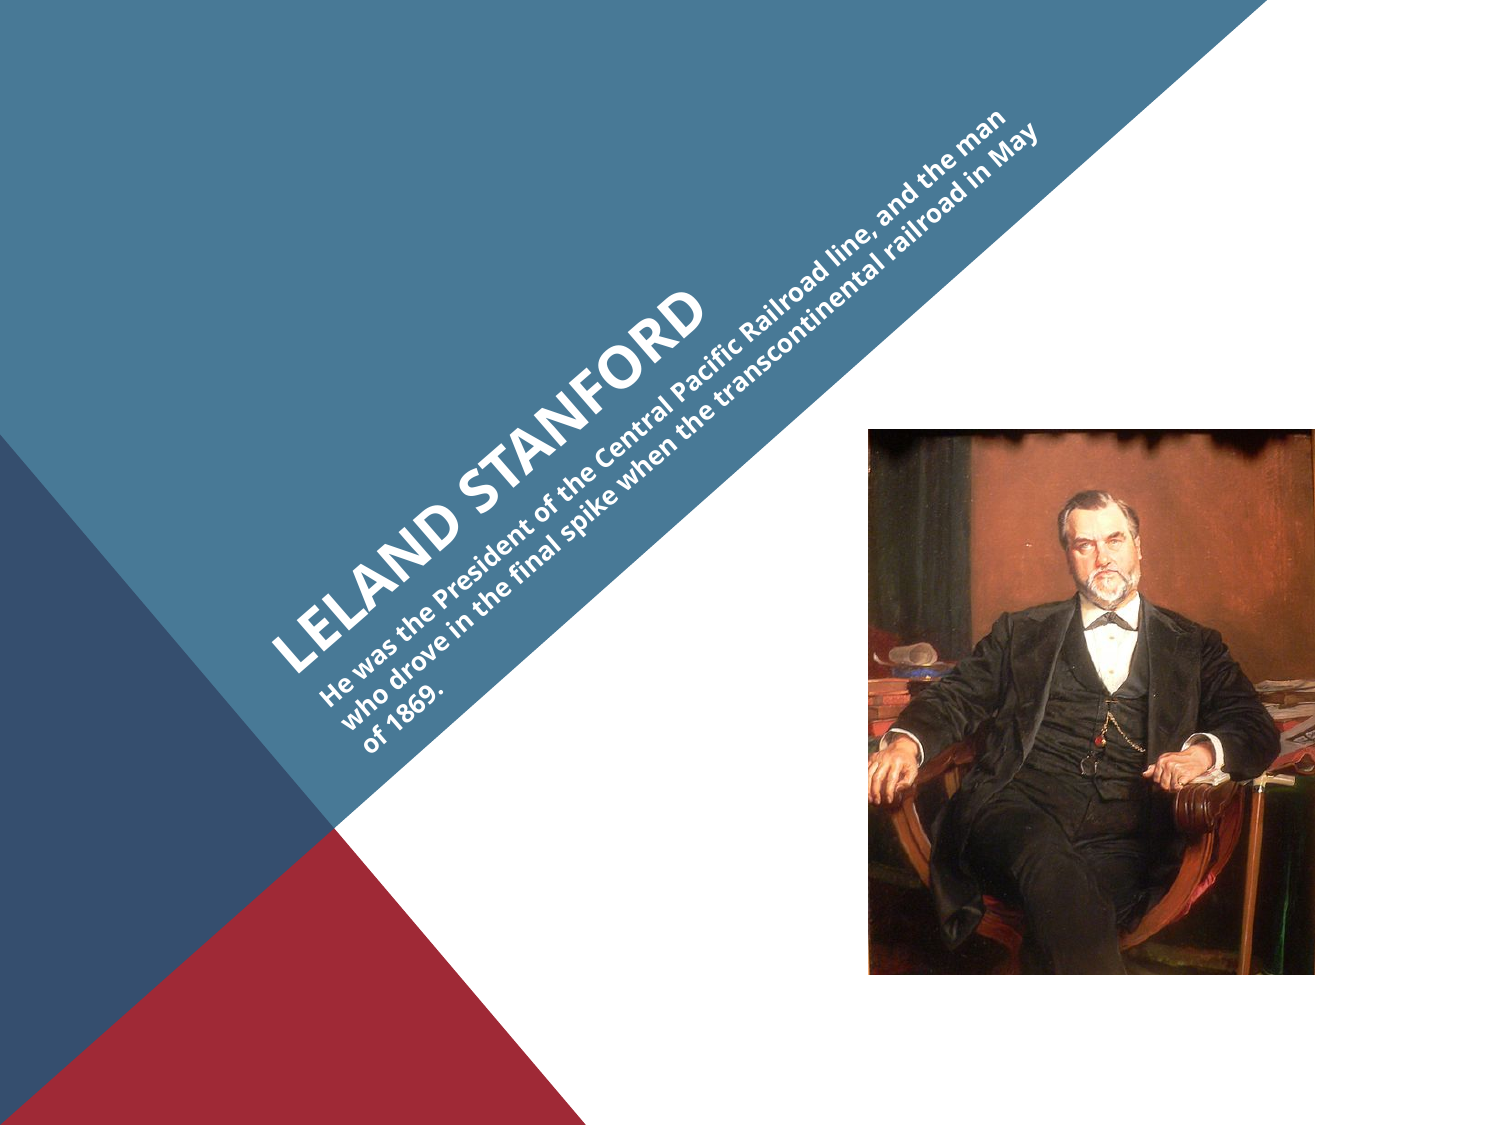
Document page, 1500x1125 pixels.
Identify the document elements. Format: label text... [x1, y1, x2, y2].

title Leland Stanford [174, 0, 938, 696]
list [868, 429, 1315, 976]
list He was the President of the Central Pacific Railroad line, and the man who drove in the final spike when the transcontinental railroad in May of 1869. [295, 70, 1102, 795]
